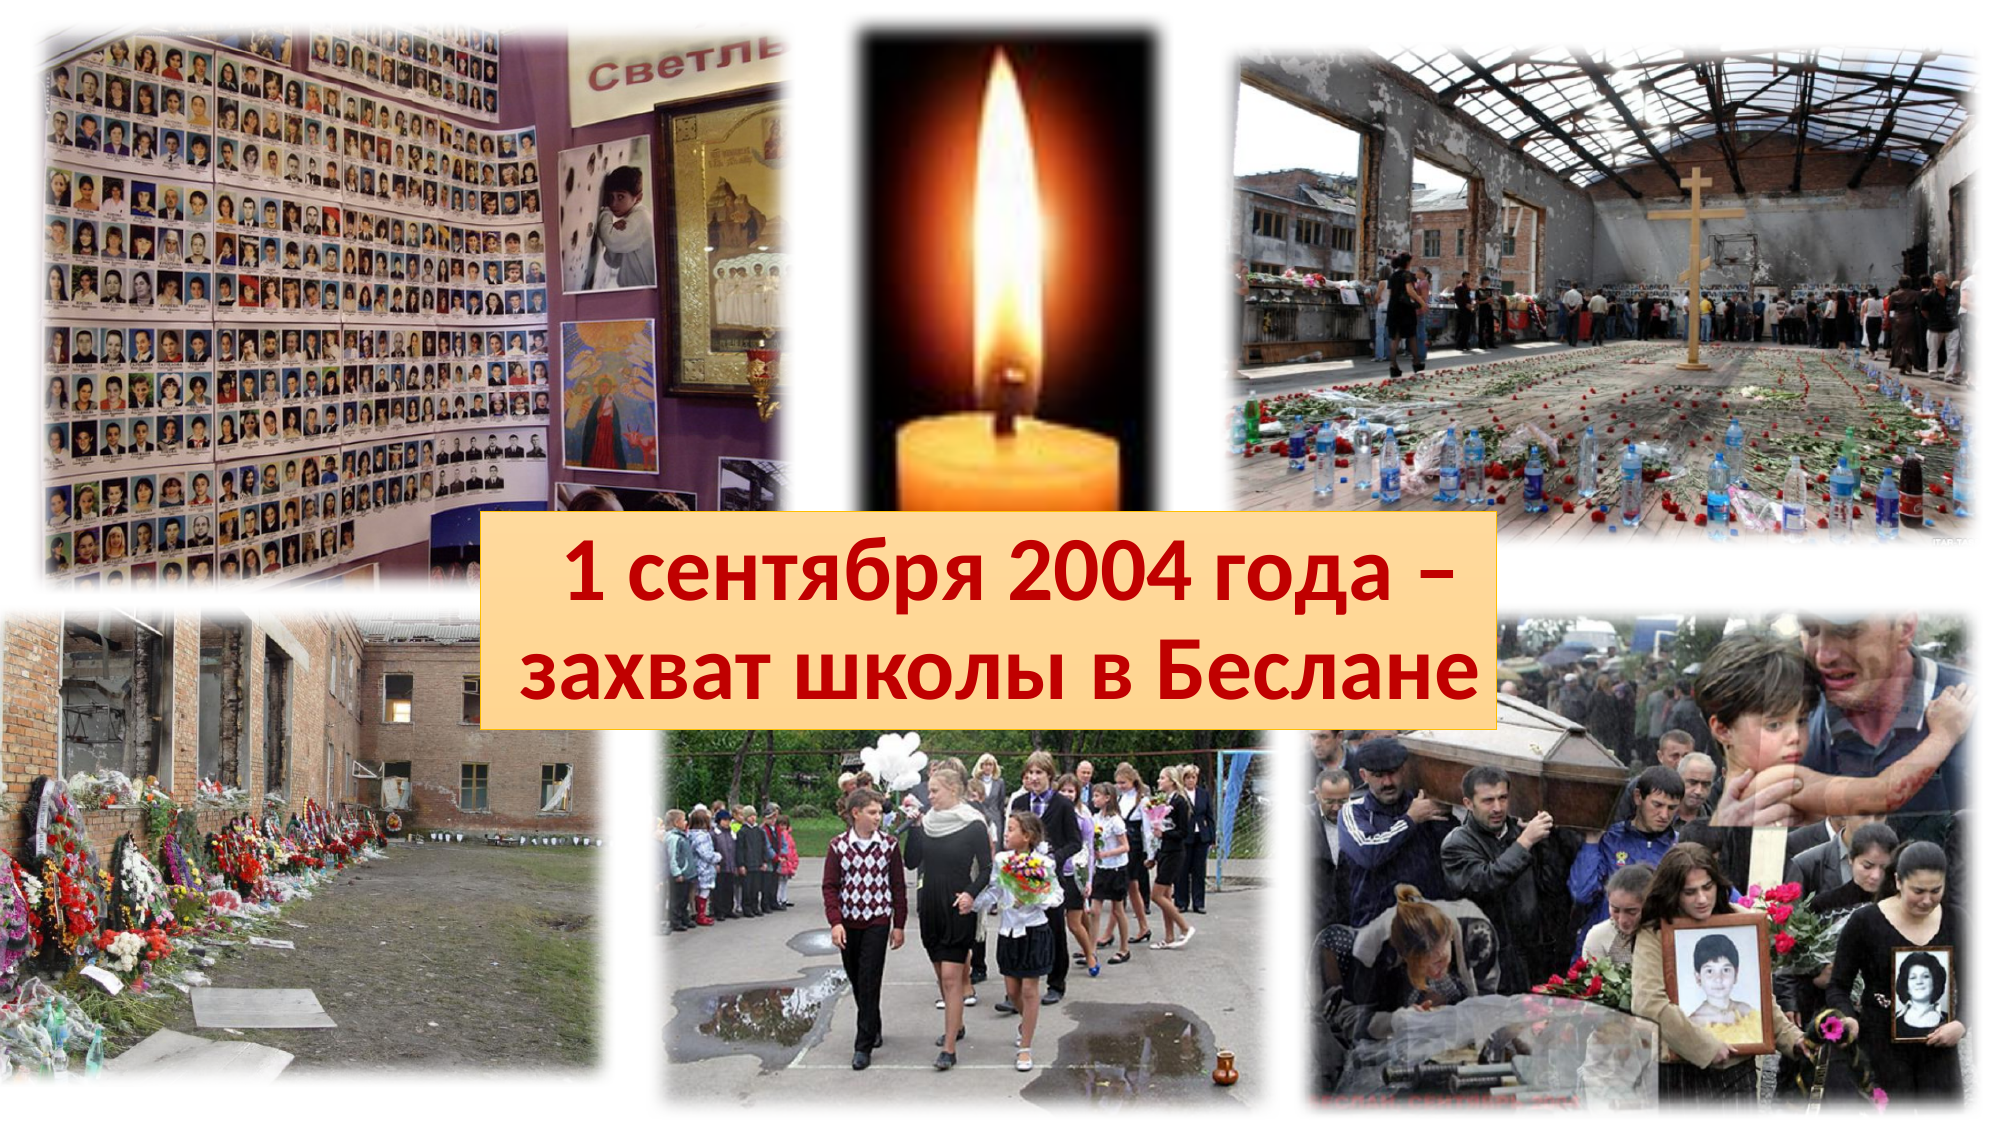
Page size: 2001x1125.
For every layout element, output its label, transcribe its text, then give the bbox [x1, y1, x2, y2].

title 1 сентября 2004 года – захват школы в Беслане [1174, 511, 1497, 730]
picture [1294, 603, 1983, 1120]
picture [646, 11, 1281, 1120]
title 1 сентября 2004 года – захват школы в Беслане [480, 511, 840, 730]
picture [1218, 41, 1983, 551]
picture [30, 20, 796, 595]
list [0, 604, 617, 1088]
